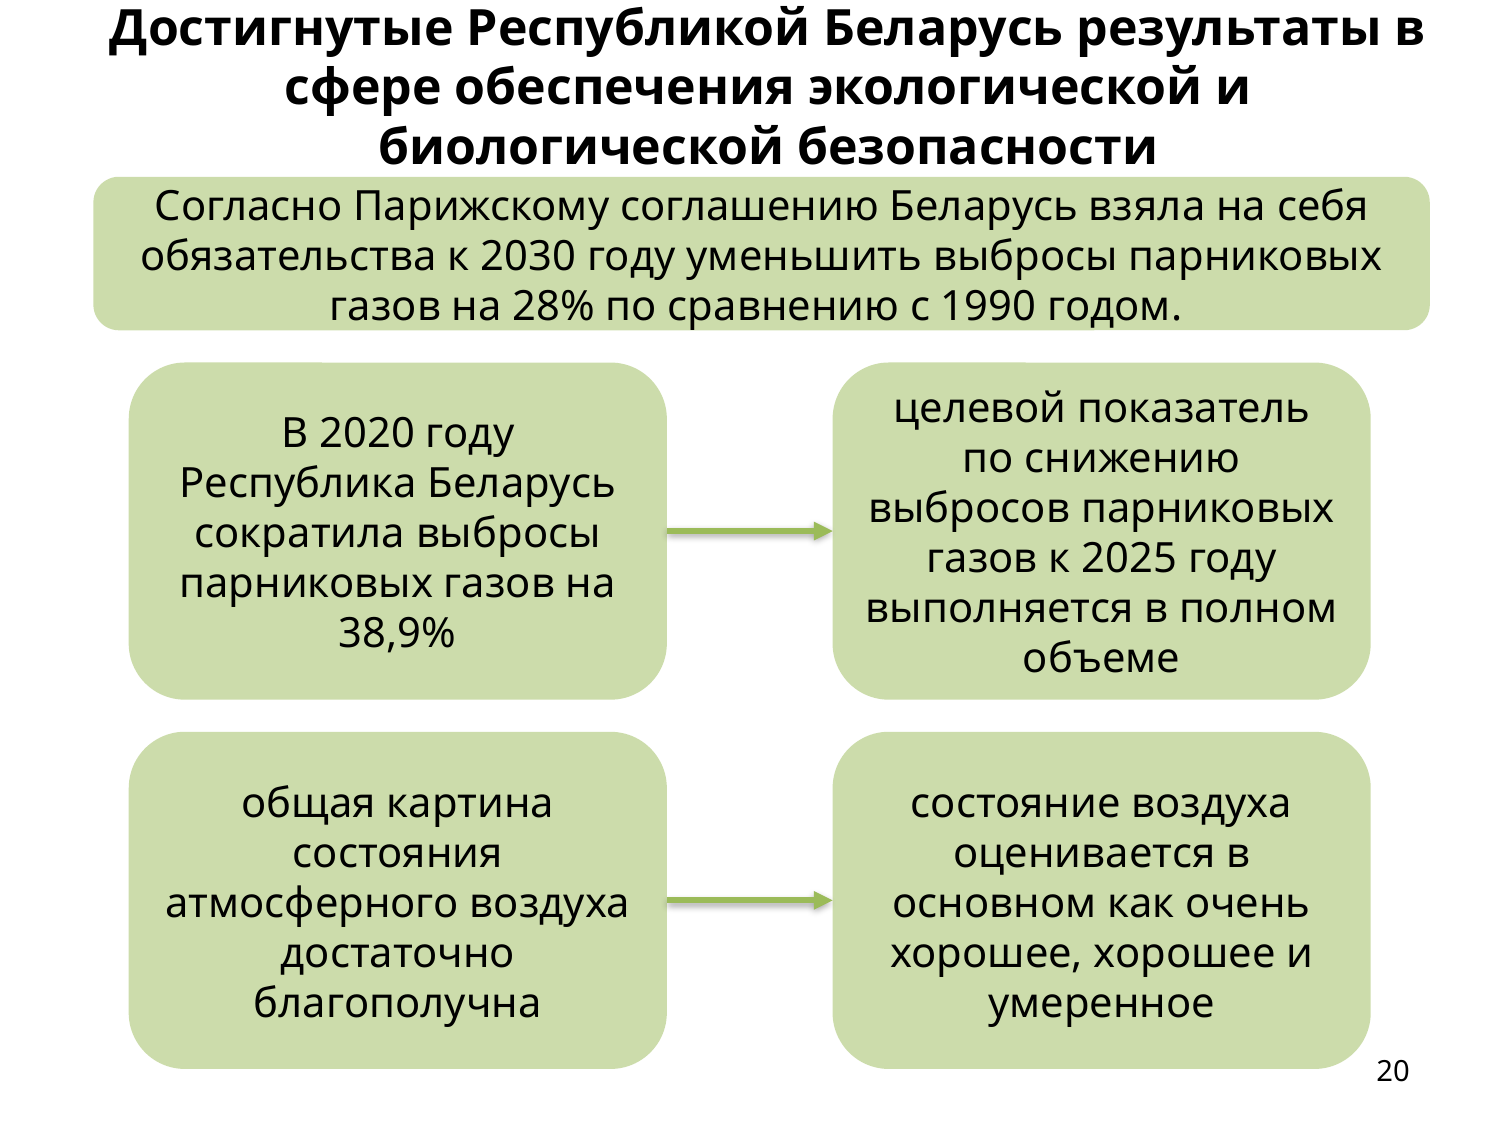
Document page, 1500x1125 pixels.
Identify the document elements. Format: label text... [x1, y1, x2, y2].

text_box Достигнутые Республикой Беларусь результаты в сфере обеспечения экологической и биологической безопасности [93, 0, 1444, 172]
text_box Согласно Парижскому соглашению Беларусь взяла на себя обязательства к 2030 году уменьшить выбросы парниковых газов на 28% по сравнению с 1990 годом. [93, 176, 1430, 331]
text_box состояние воздуха оценивается в основном как очень хорошее, хорошее и умеренное [832, 731, 1371, 1069]
slide_number 20 [1074, 1042, 1425, 1103]
text_box общая картина состояния атмосферного воздуха достаточно благополучна [128, 731, 667, 1069]
text_box В 2020 году Республика Беларусь сократила выбросы парниковых газов на 38,9% [128, 362, 667, 700]
text_box целевой показатель по снижению выбросов парниковых газов к 2025 году выполняется в полном объеме [832, 362, 1371, 700]
